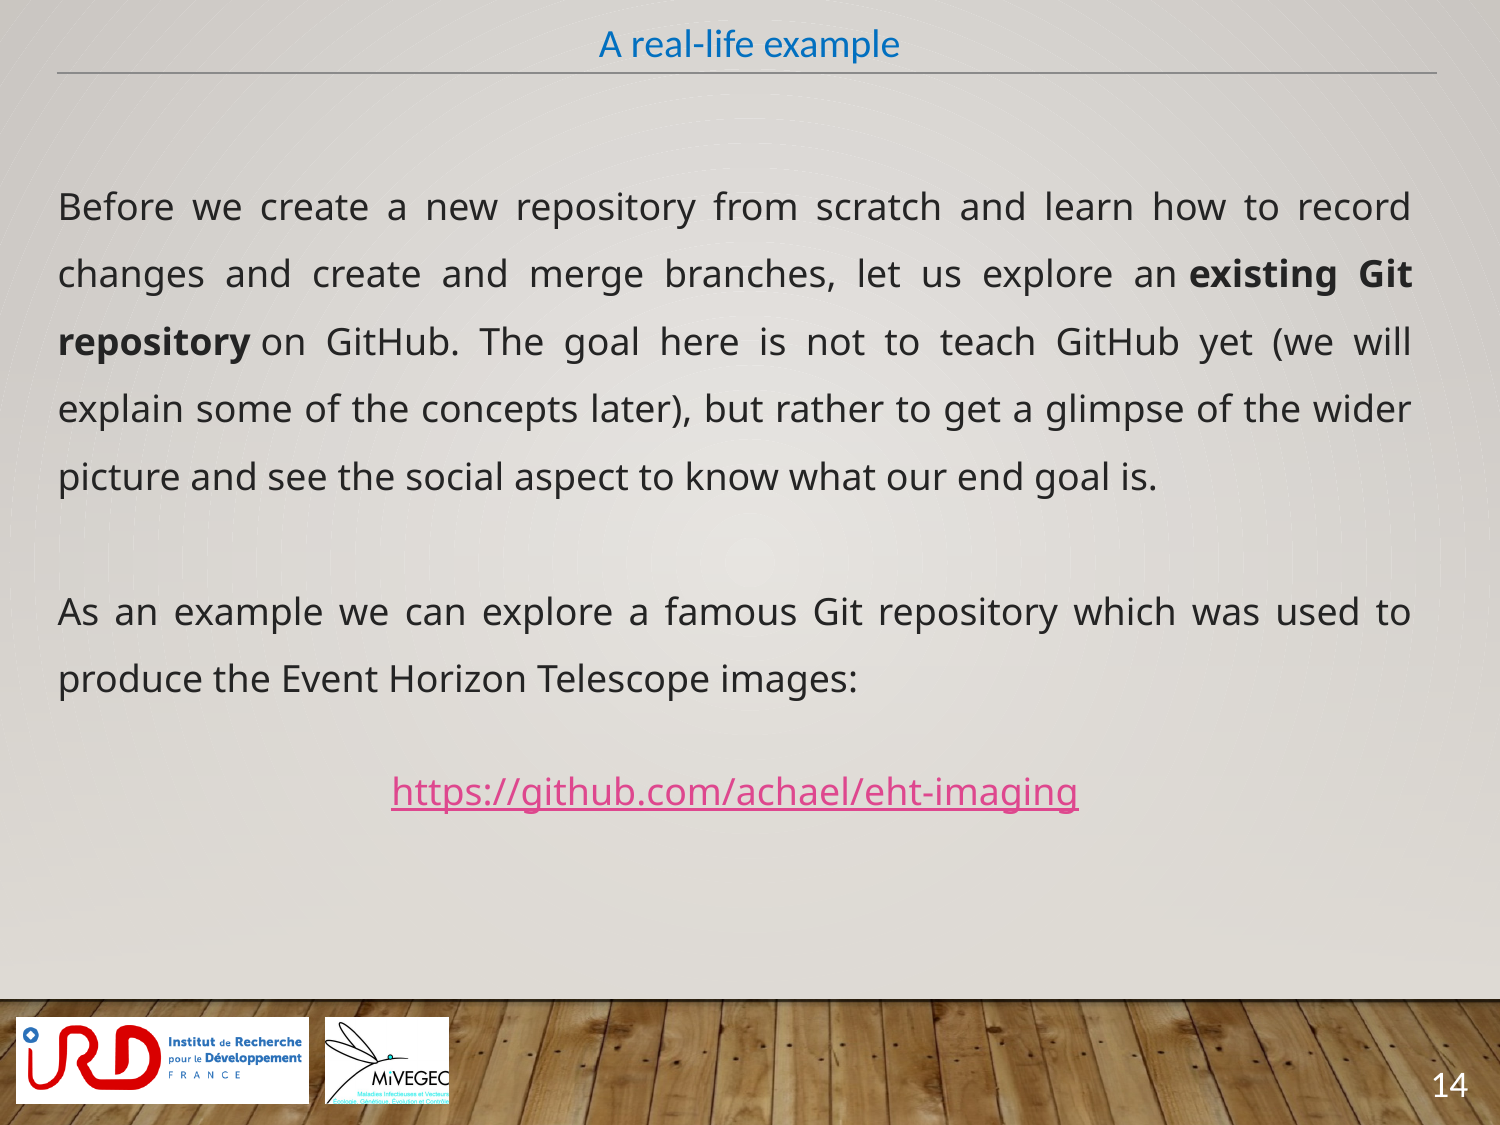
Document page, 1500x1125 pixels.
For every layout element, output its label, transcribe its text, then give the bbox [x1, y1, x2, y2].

list A real-life example [0, 0, 1500, 73]
slide_number 14 [1378, 1052, 1484, 1103]
text_box Before we create a new repository from scratch and learn how to record changes and create and merge branches, let us explore an existing Git repository on GitHub. The goal here is not to teach GitHub yet (we will explain some of the concepts later), but rather to get a glimpse of the wider picture and see the social aspect to know what our end goal is. As an example we can explore a famous Git repository which was used to produce the Event Horizon Telescope images: https://github.com/achael/eht-imaging [42, 153, 1428, 827]
picture [0, 999, 1500, 1125]
